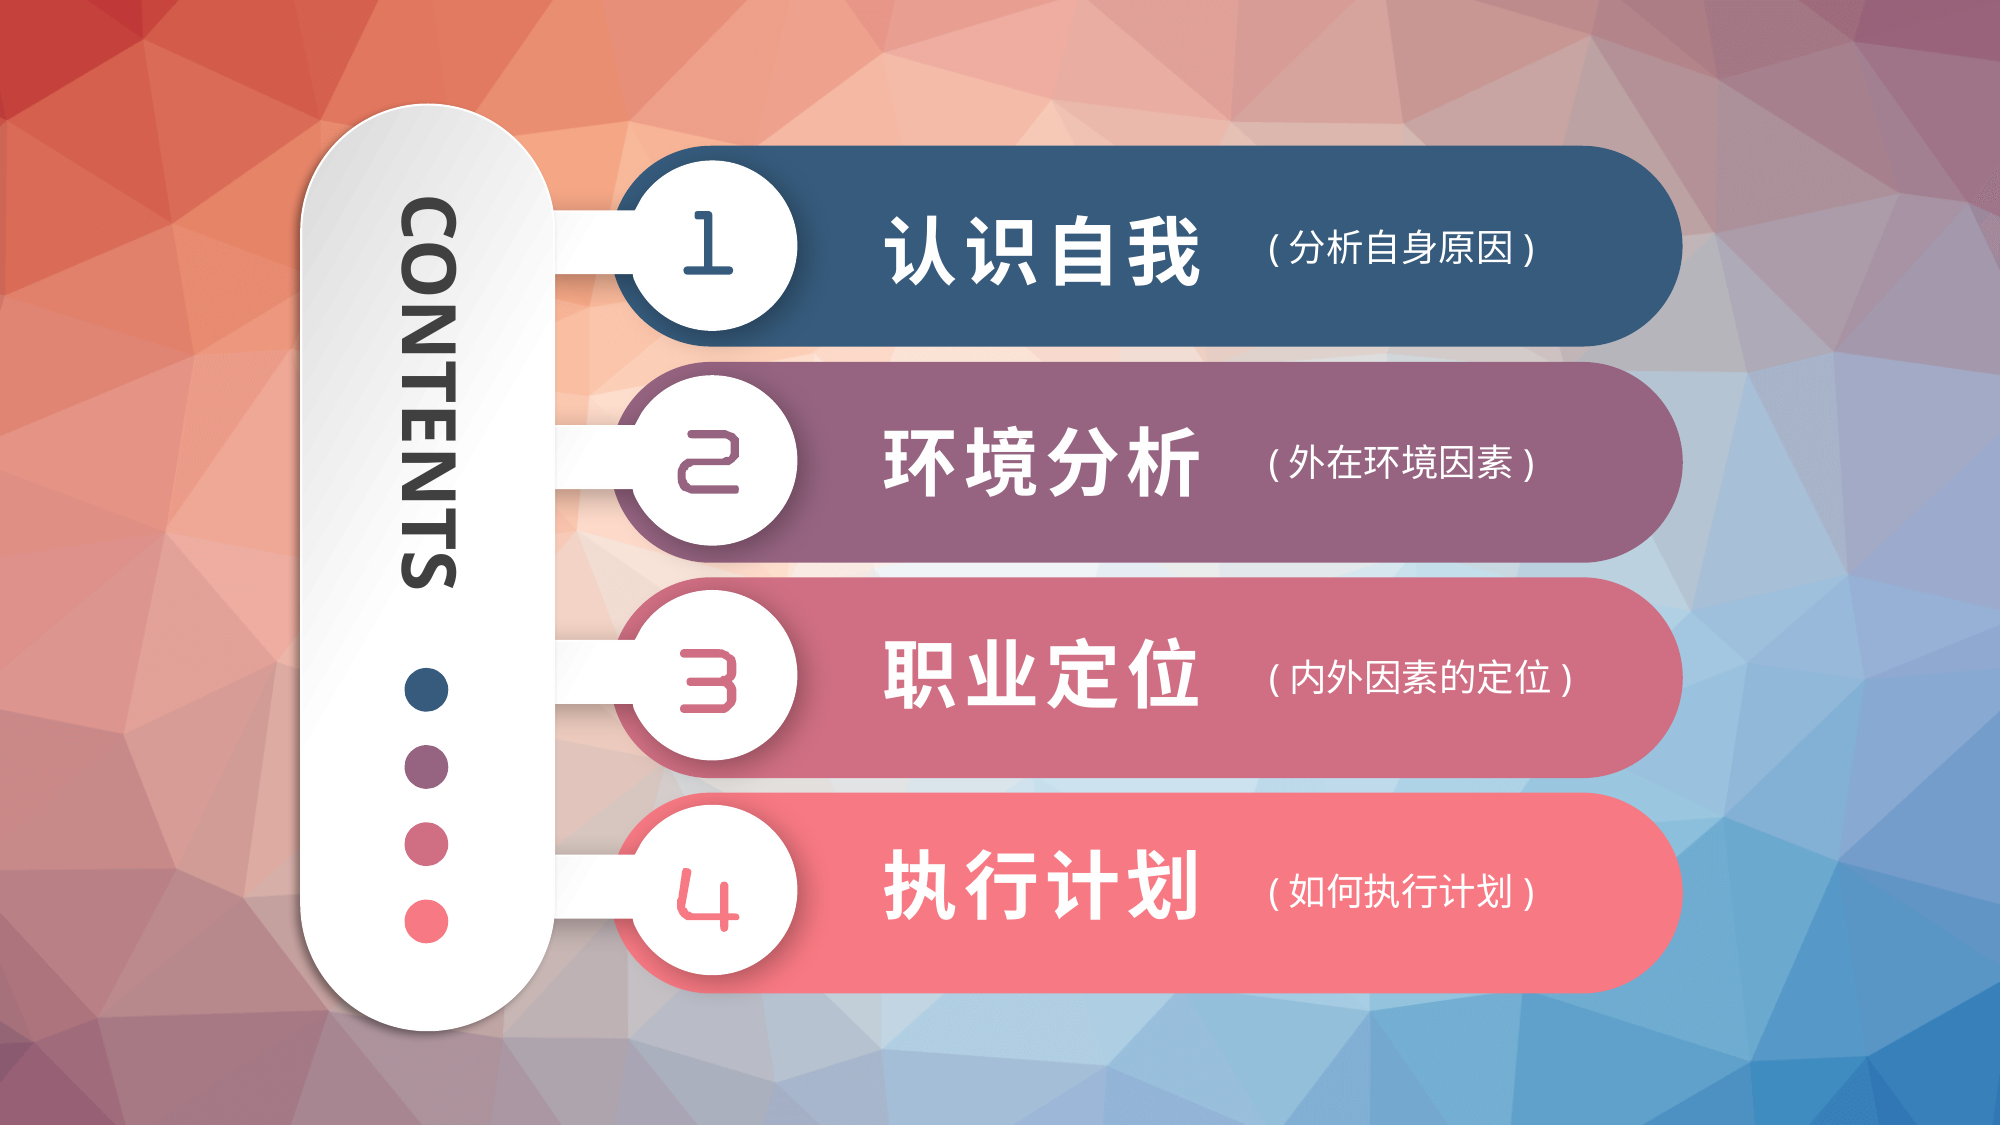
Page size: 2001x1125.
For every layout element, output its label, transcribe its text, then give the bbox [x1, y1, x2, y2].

text_box 环境分析 [868, 408, 1217, 514]
text_box [556, 375, 798, 546]
text_box [556, 589, 798, 761]
text_box 执行计划 [868, 831, 1217, 937]
text_box 职业定位 [868, 619, 1217, 725]
text_box [300, 103, 556, 1032]
text_box [403, 666, 450, 713]
text_box [623, 791, 1684, 995]
text_box [622, 576, 1684, 780]
text_box (如何执行计划) [1254, 860, 1550, 921]
text_box [680, 649, 737, 713]
text_box [677, 868, 740, 932]
text_box [683, 211, 734, 275]
text_box [403, 744, 450, 790]
text_box [677, 430, 739, 494]
text_box [621, 360, 1684, 564]
text_box [621, 144, 1684, 348]
text_box (外在环境因素) [1254, 431, 1550, 492]
text_box [554, 160, 798, 331]
text_box (分析自身原因) [1254, 216, 1550, 277]
text_box (内外因素的定位) [1254, 646, 1587, 706]
text_box [403, 821, 450, 868]
text_box CONTENTS [385, 135, 478, 607]
picture [0, 0, 2000, 1125]
text_box 认识自我 [868, 196, 1217, 302]
text_box [403, 898, 450, 945]
text_box [556, 804, 798, 976]
